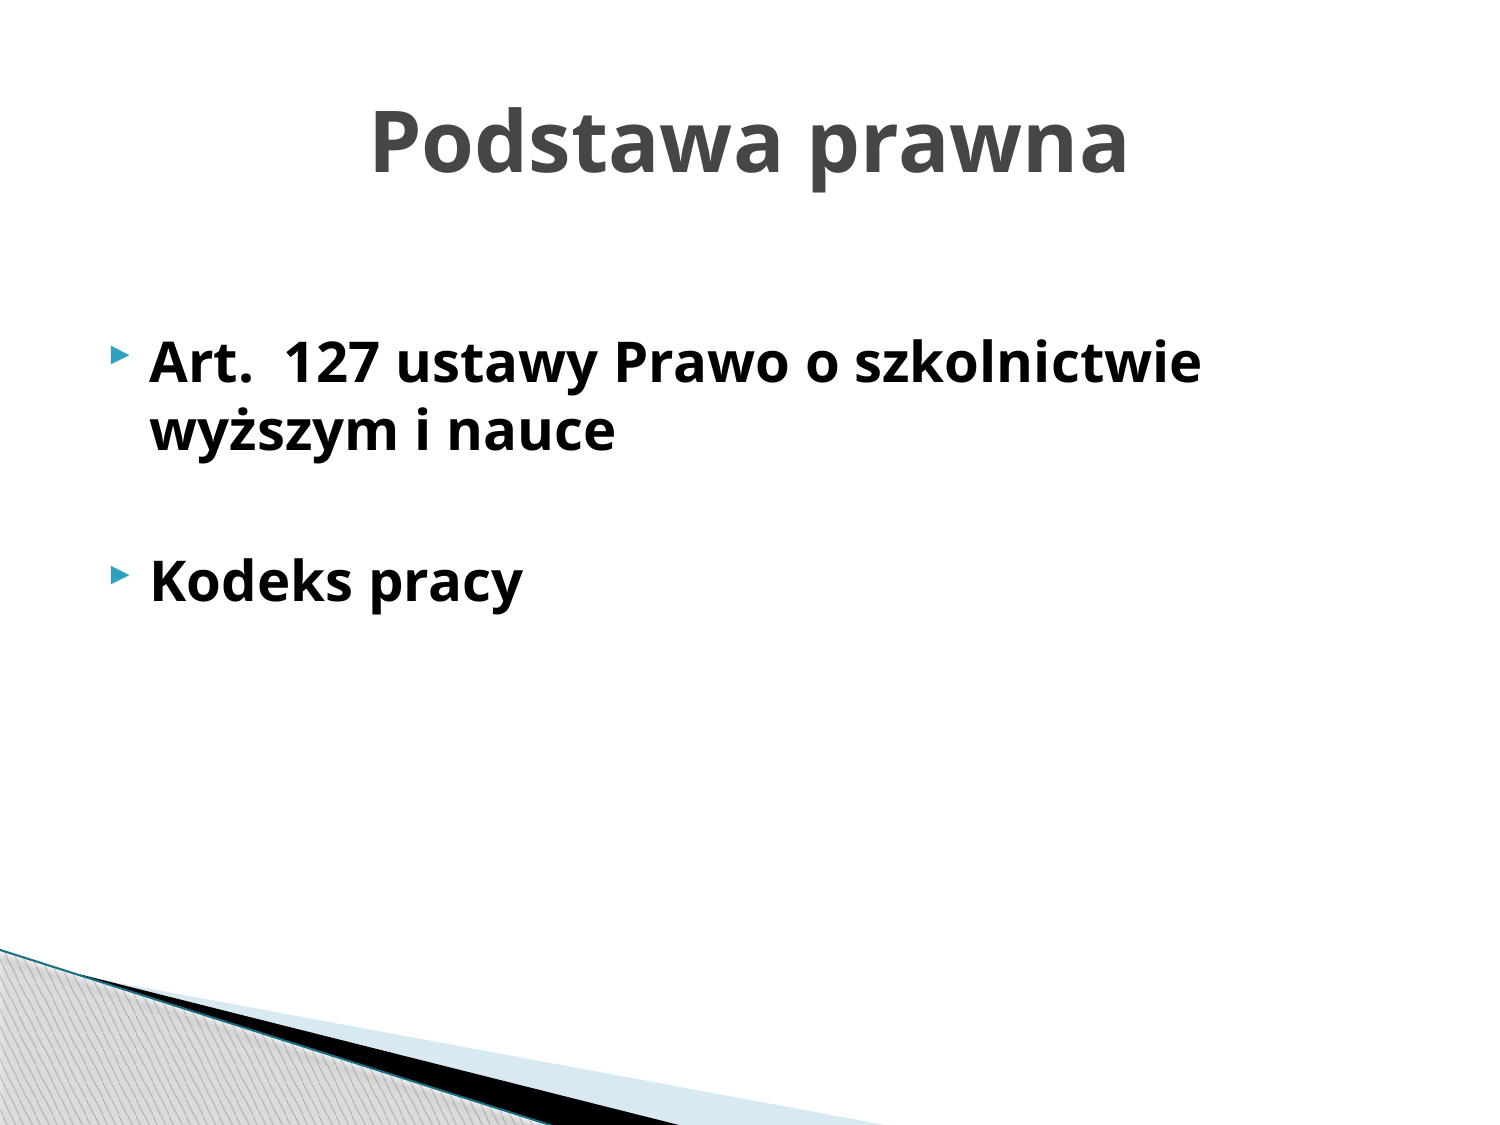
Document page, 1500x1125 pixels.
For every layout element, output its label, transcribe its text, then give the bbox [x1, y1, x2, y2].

list Art. 127 ustawy Prawo o szkolnictwie wyższym i nauce Kodeks pracy [75, 243, 1425, 986]
title Podstawa prawna [75, 45, 1425, 233]
